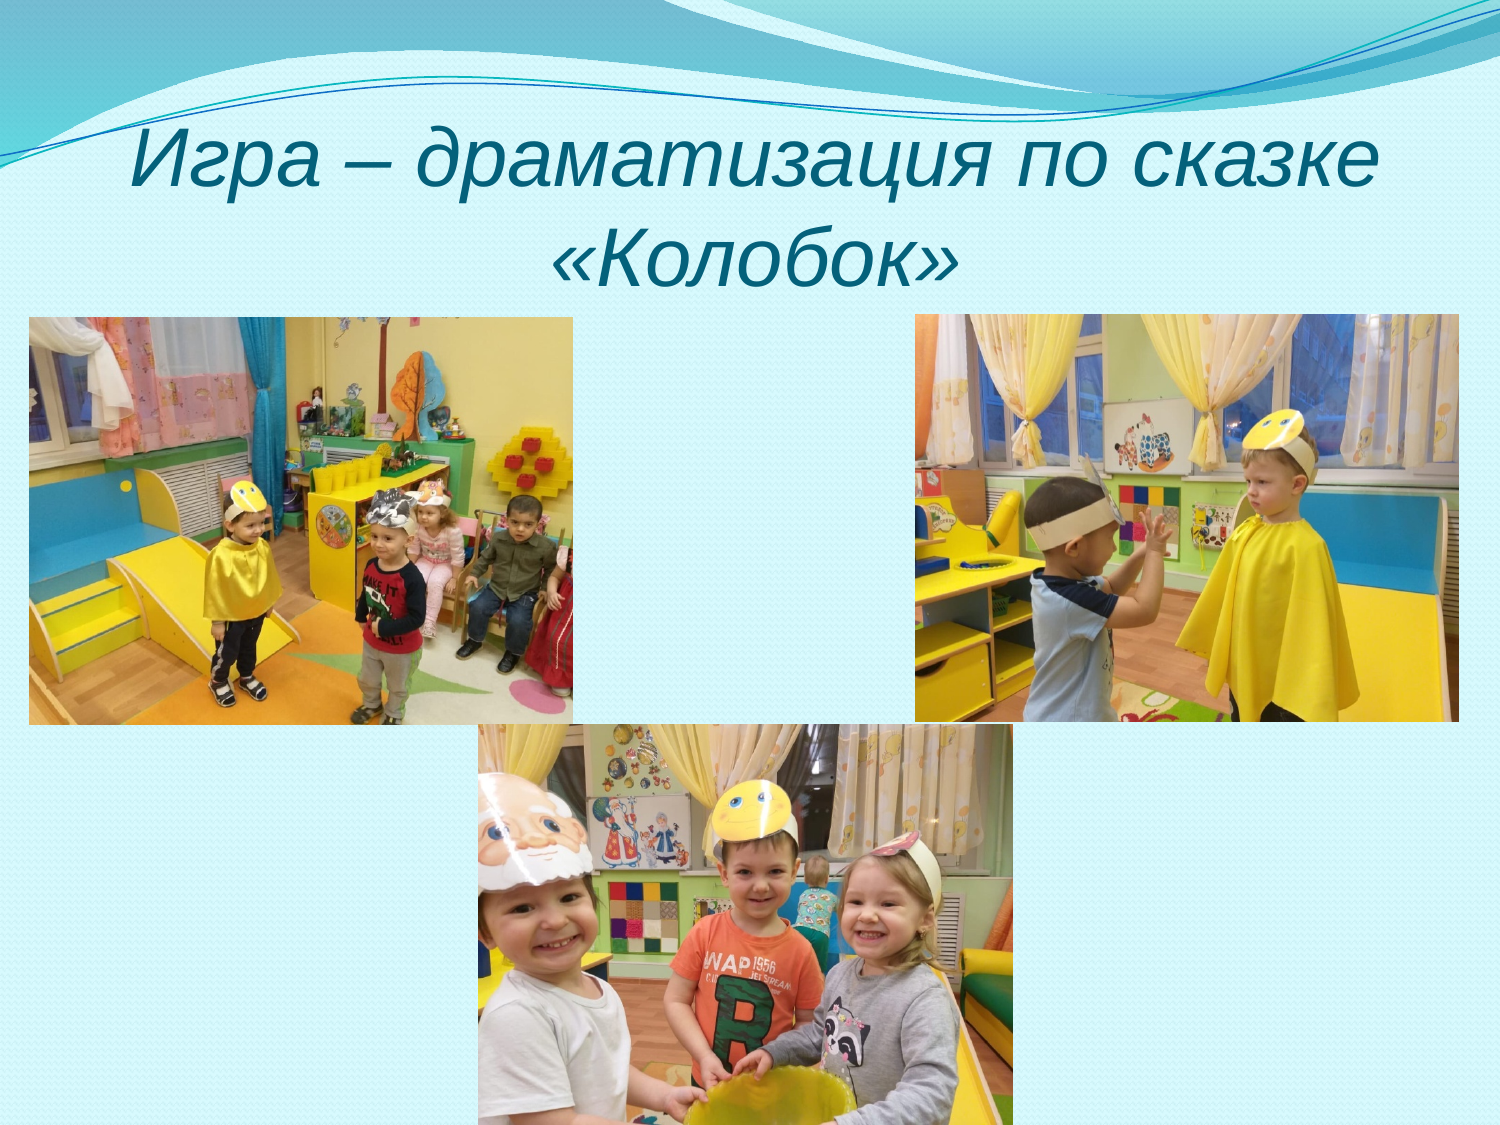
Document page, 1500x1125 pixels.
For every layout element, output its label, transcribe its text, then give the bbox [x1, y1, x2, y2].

title Игра – драматизация по сказке «Колобок» [75, 115, 1438, 303]
picture [915, 314, 1459, 723]
picture [29, 317, 1013, 1125]
